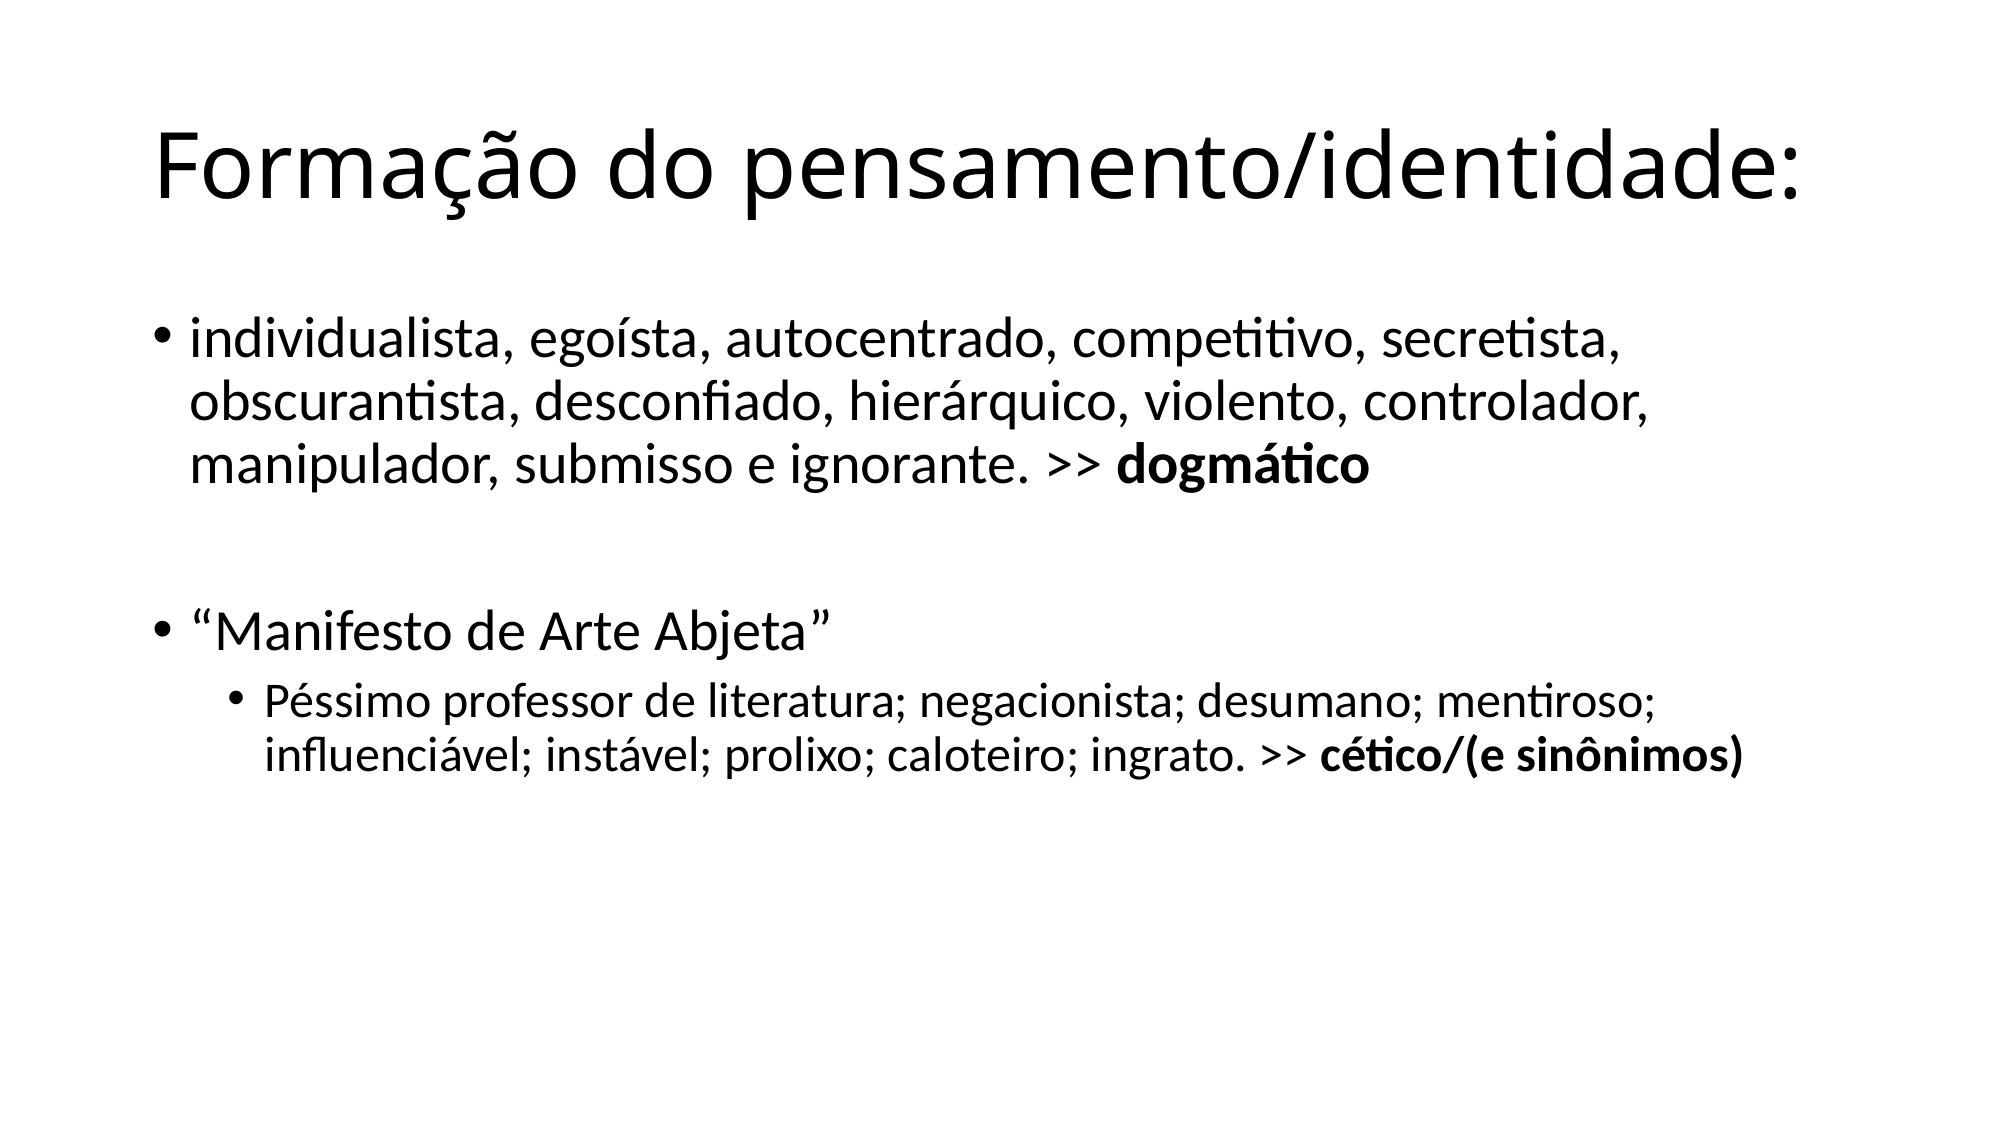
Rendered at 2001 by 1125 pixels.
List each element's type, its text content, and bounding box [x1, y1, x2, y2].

list individualista, egoísta, autocentrado, competitivo, secretista, obscurantista, desconfiado, hierárquico, violento, controlador, manipulador, submisso e ignorante. >> dogmático “Manifesto de Arte Abjeta” Péssimo professor de literatura; negacionista; desumano; mentiroso; influenciável; instável; prolixo; caloteiro; ingrato. >> cético/(e sinônimos) [137, 299, 1863, 1014]
title Formação do pensamento/identidade: [137, 59, 1863, 278]
